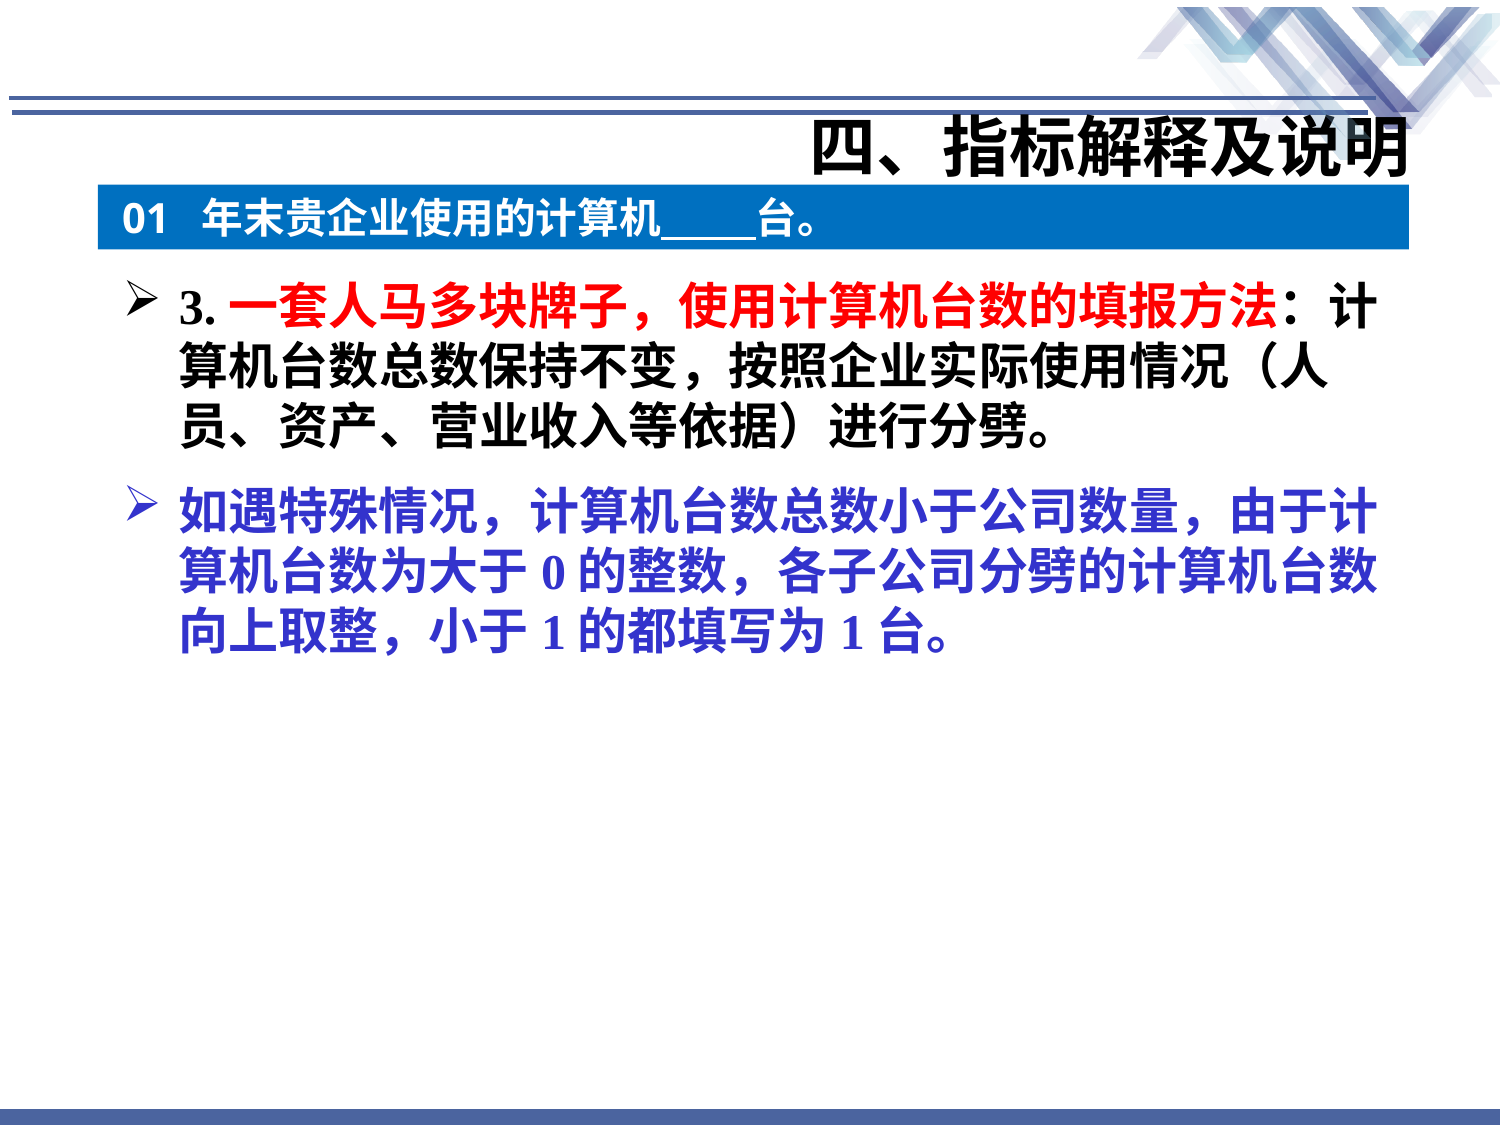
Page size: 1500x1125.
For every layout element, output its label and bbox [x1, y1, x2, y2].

text_box [0, 7, 1500, 1125]
